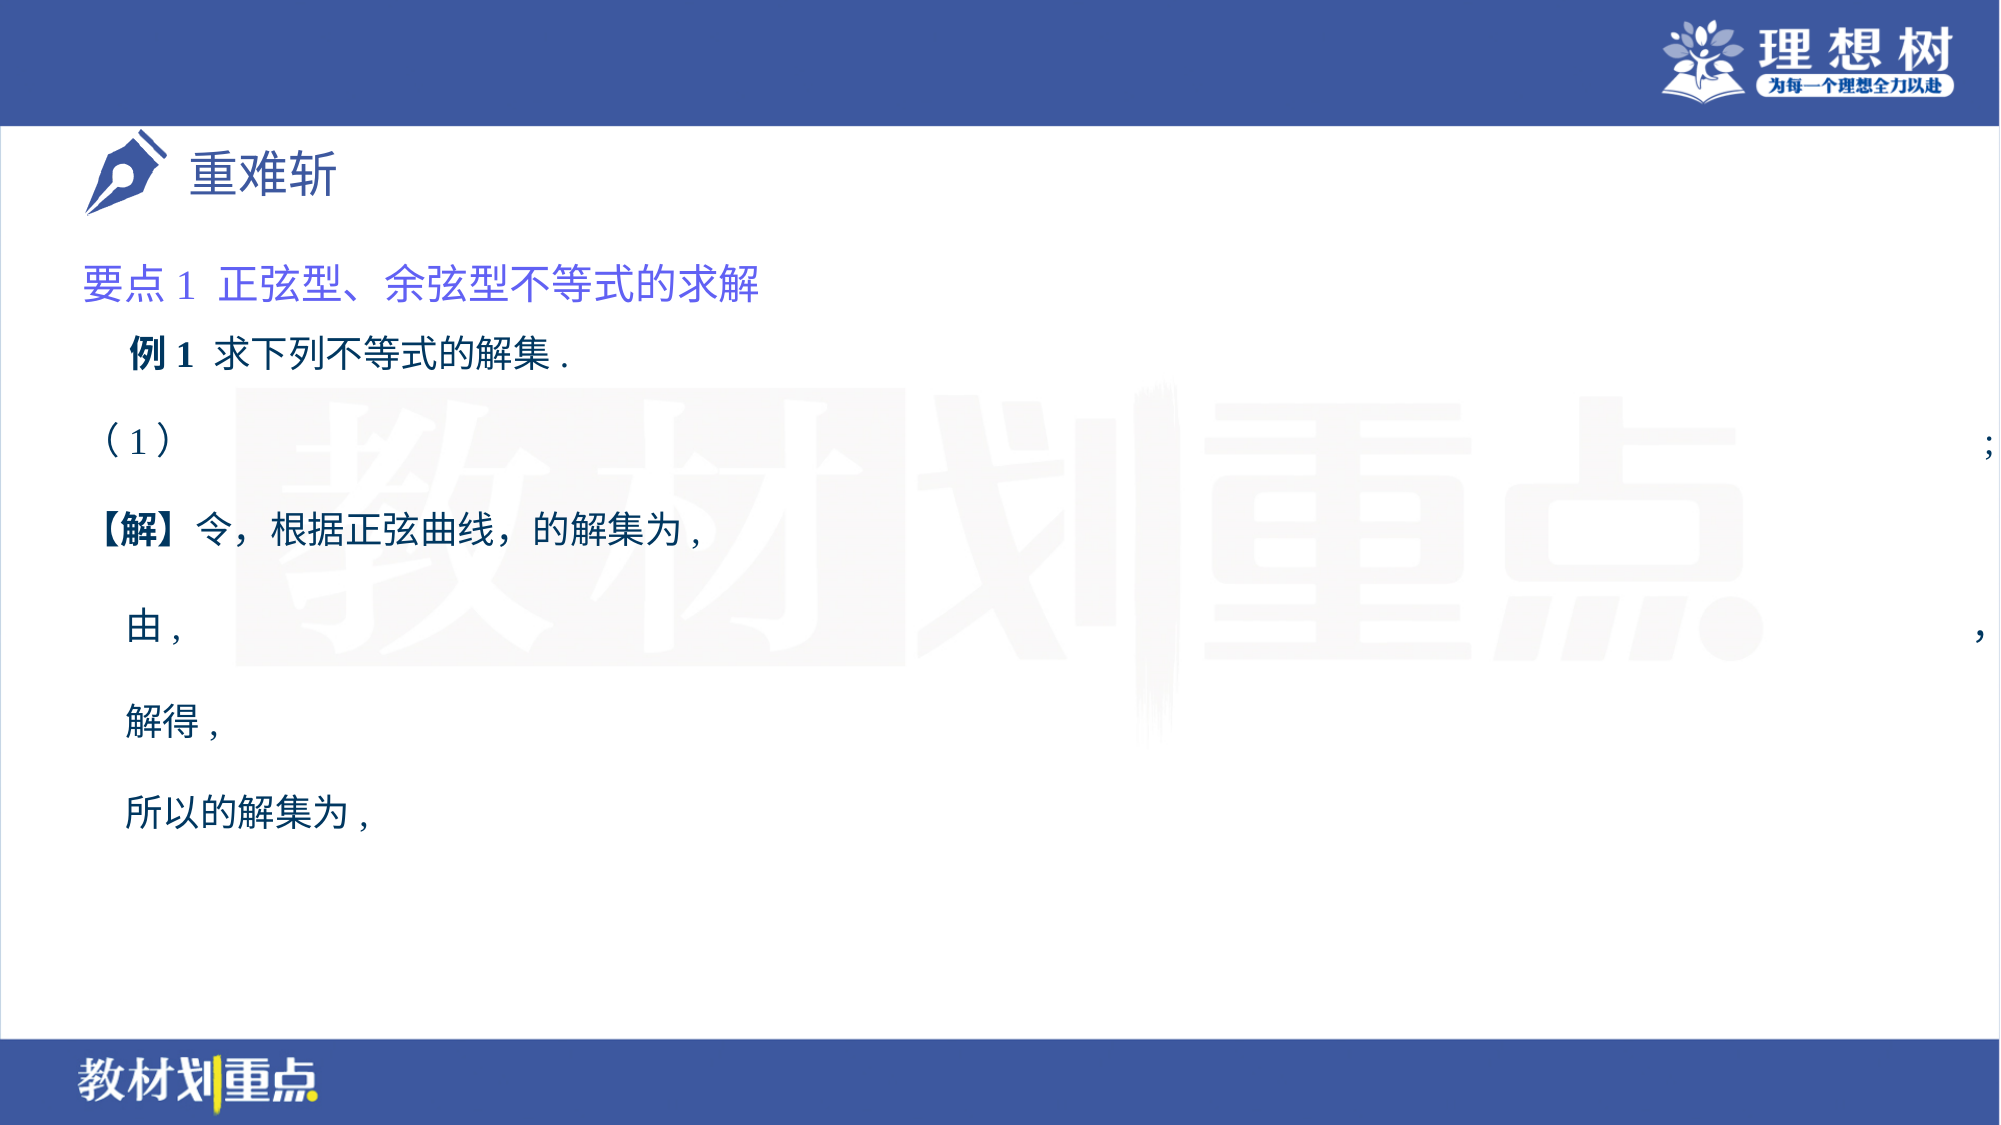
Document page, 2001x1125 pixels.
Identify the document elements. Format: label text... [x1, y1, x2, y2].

text_box 要点1 正弦型、余弦型不等式的求解 [82, 236, 1817, 308]
text_box 重难斩 [188, 129, 485, 216]
picture [0, 0, 2000, 1125]
text_box 例1 求下列不等式的解集. [82, 308, 1817, 368]
